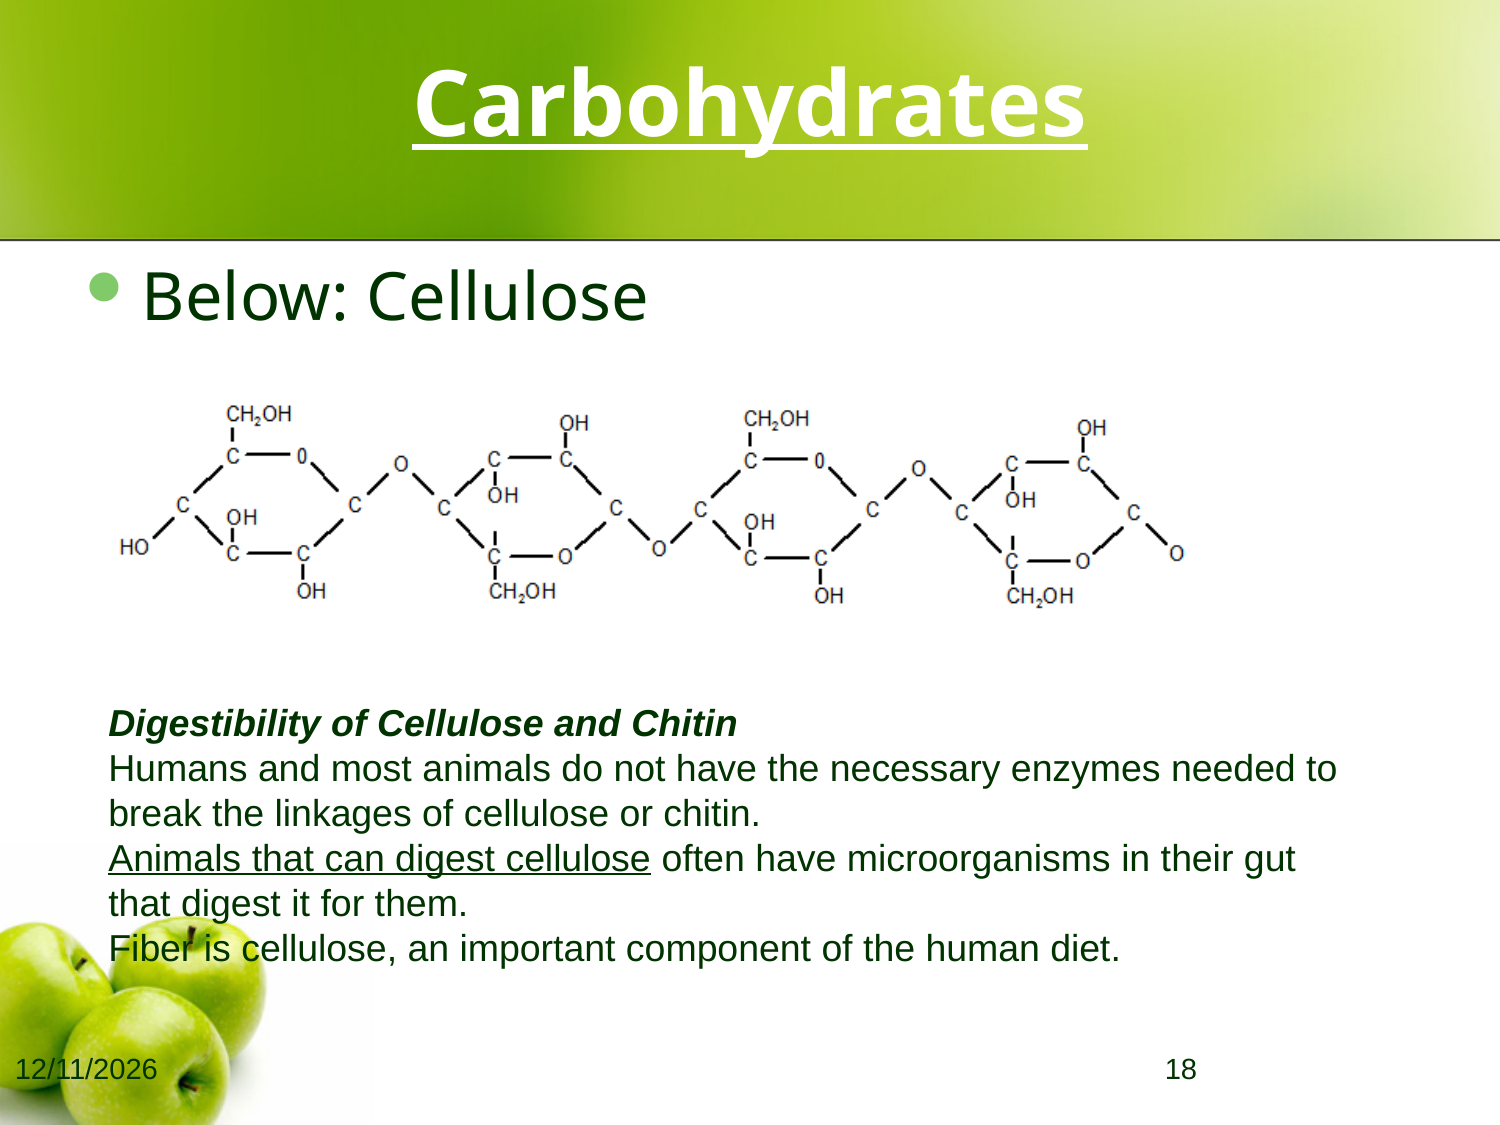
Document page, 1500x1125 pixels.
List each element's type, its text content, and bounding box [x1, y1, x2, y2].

slide_number 18 [1149, 1042, 1500, 1103]
text_box Digestibility of Cellulose and Chitin Humans and most animals do not have the necessary enzymes needed to break the linkages of cellulose or chitin. Animals that can digest cellulose often have microorganisms in their gut that digest it for them. Fiber is cellulose, an important component of the human diet. [93, 691, 1371, 1022]
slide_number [0, 1042, 350, 1103]
list Below: Cellulose [70, 245, 1421, 359]
picture [0, 0, 1500, 1125]
title Carbohydrates [62, 24, 1438, 176]
